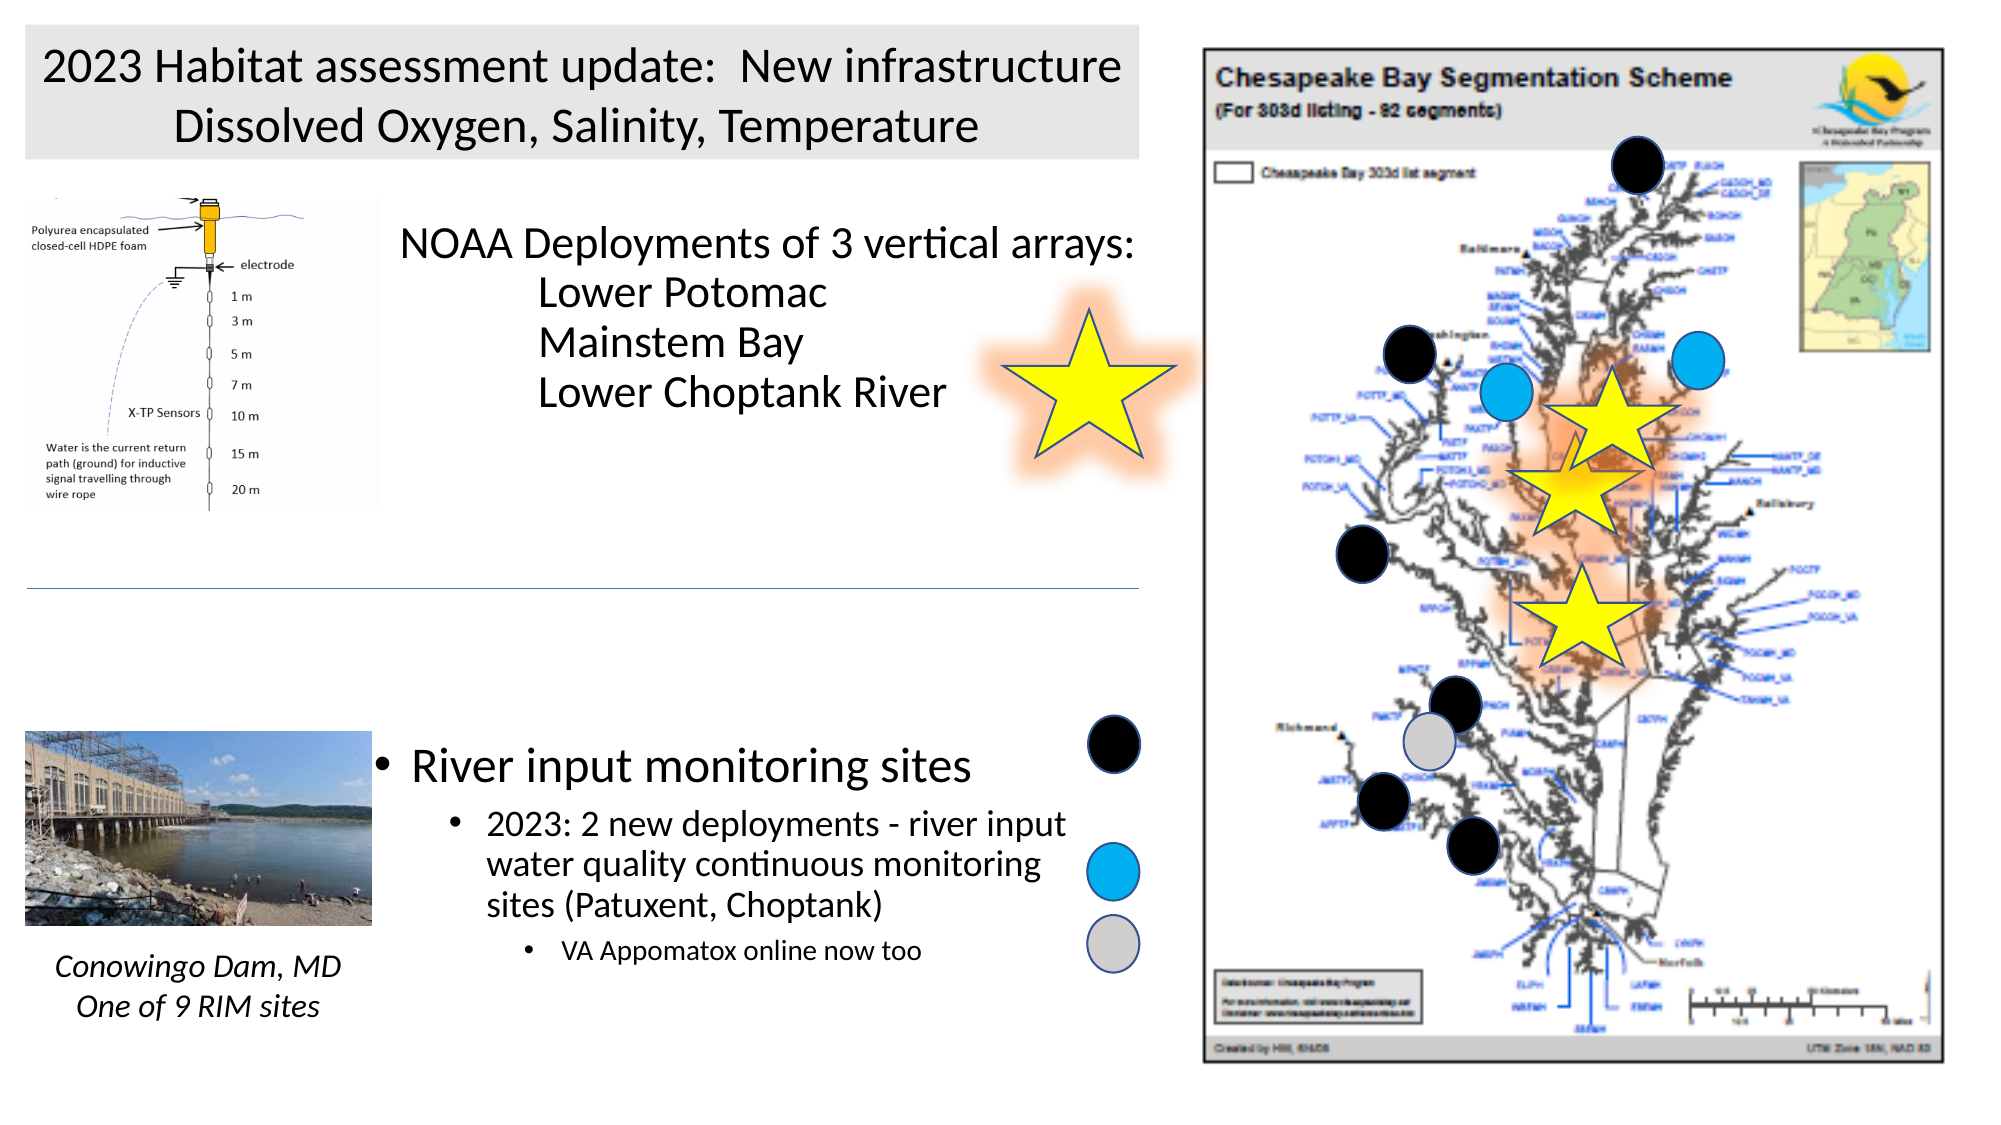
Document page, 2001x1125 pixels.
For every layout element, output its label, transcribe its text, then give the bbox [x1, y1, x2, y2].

text_box Conowingo Dam, MD One of 9 RIM sites [25, 936, 372, 1032]
picture [25, 731, 372, 926]
picture [26, 198, 379, 511]
text_box [999, 306, 1179, 460]
text_box [1086, 841, 1141, 902]
text_box [1087, 714, 1142, 775]
title NOAA Deployments of 3 vertical arrays: Lower Potomac Mainstem Bay Lower Choptank River [379, 209, 1174, 427]
list River input monitoring sites 2023: 2 new deployments - river input water quality continuous monitoring sites (Patuxent, Choptank) VA Appomatox online now too [358, 731, 1088, 1125]
text_box 2023 Habitat assessment update: New infrastructure Dissolved Oxygen, Salinity, Temperature [25, 24, 1140, 160]
picture [1185, 35, 1961, 1079]
text_box [1086, 914, 1141, 974]
